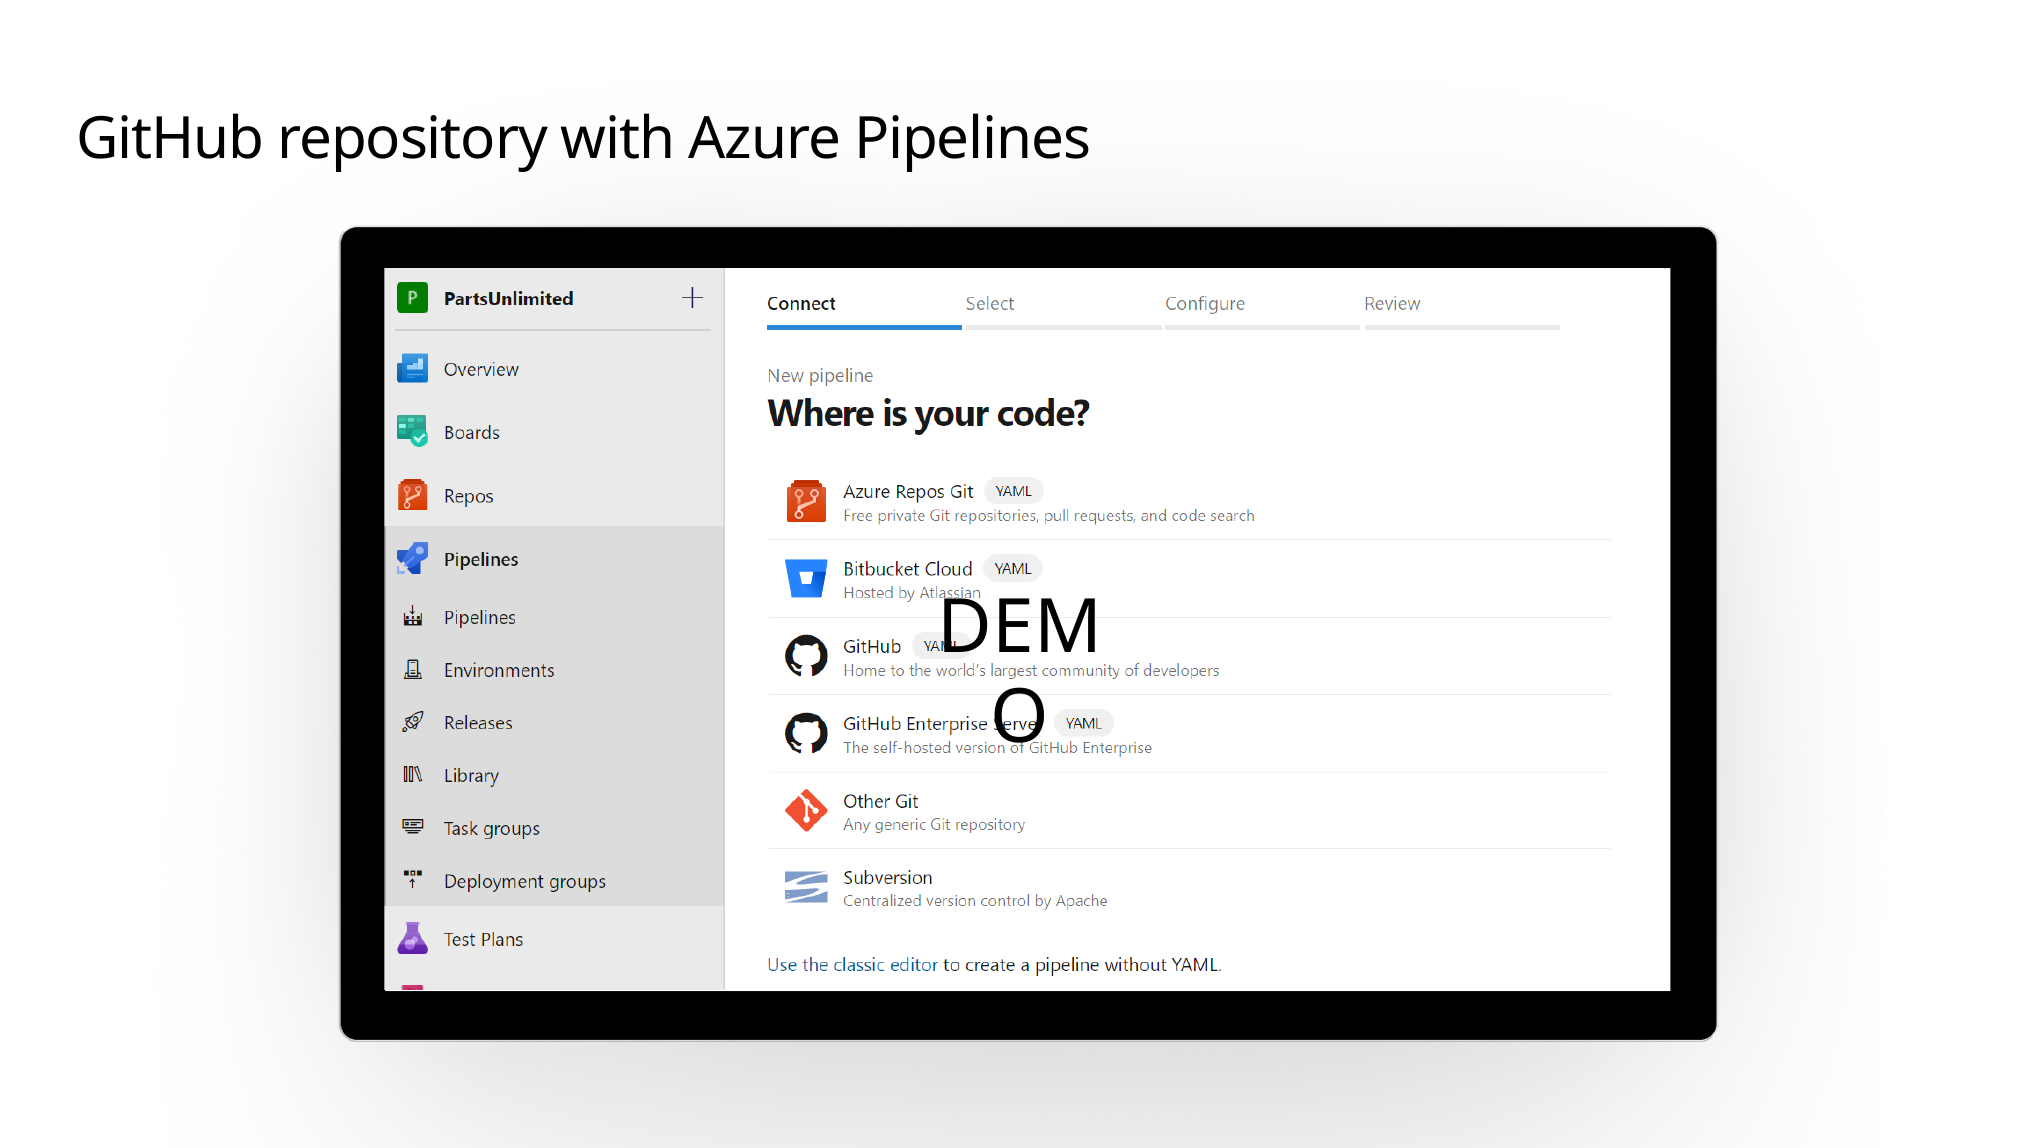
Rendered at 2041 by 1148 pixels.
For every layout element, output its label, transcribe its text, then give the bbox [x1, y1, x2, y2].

picture [64, 81, 1884, 1148]
title GitHub repository with Azure Pipelines [76, 103, 1969, 172]
